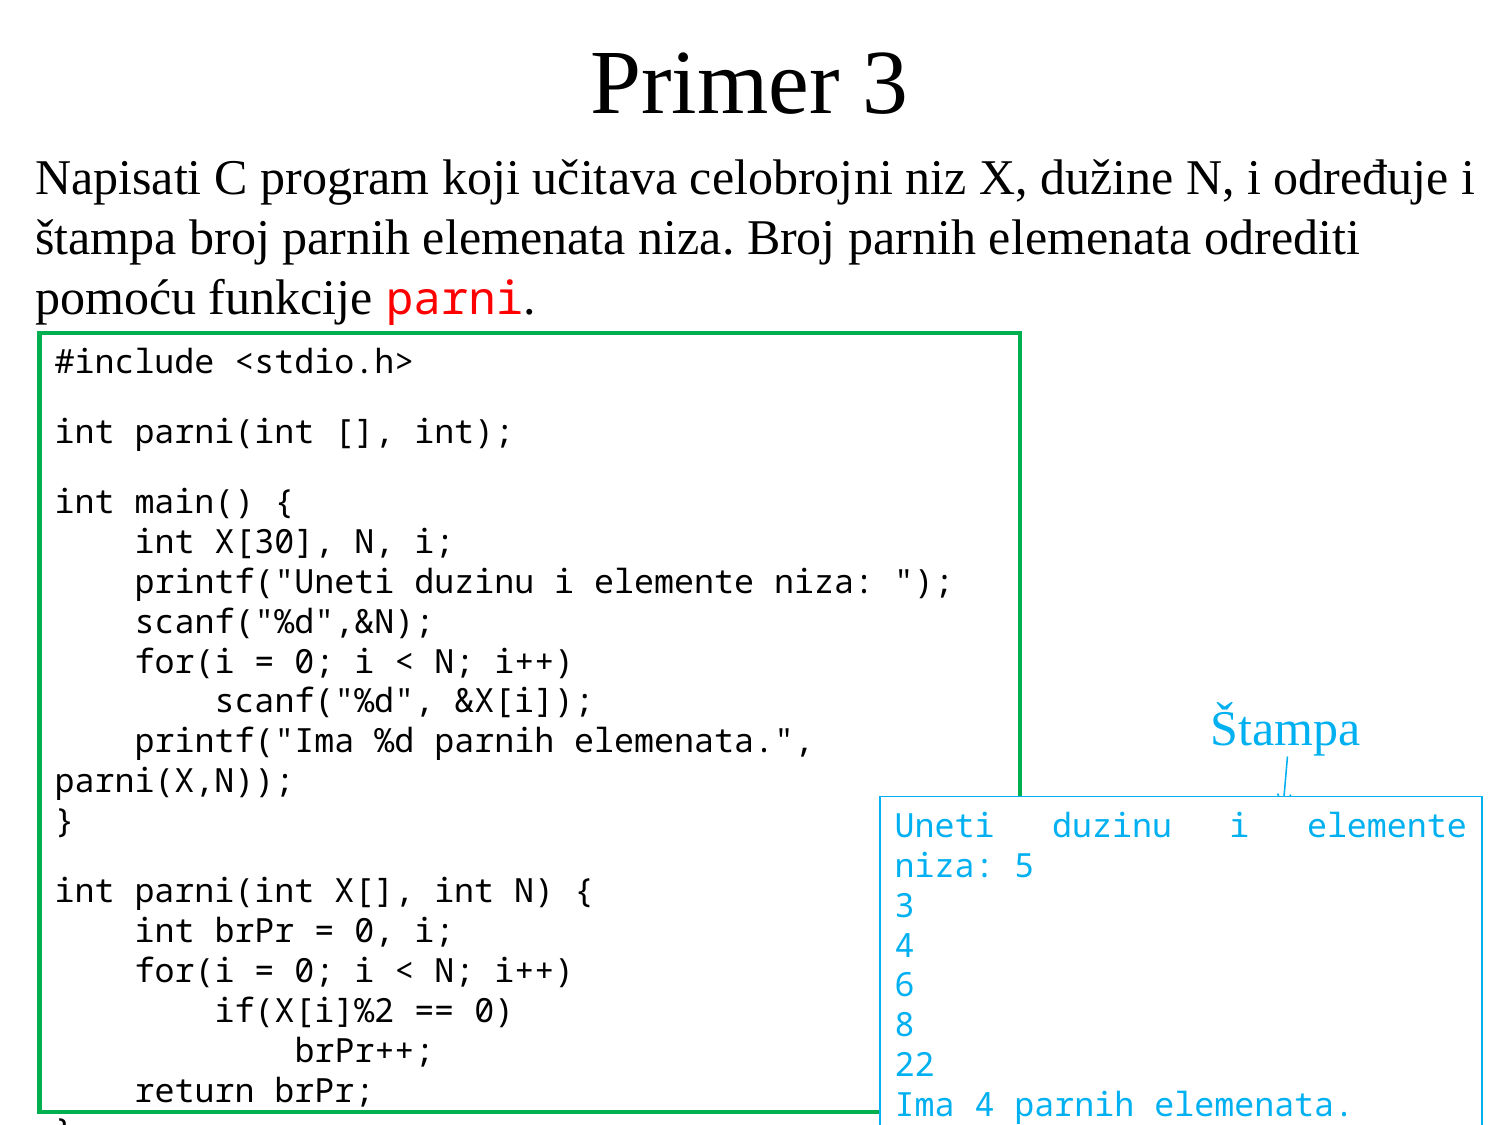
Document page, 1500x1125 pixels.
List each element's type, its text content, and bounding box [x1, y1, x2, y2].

text_box Uneti duzinu i elemente niza: 5 3 4 6 8 22 Ima 4 parnih elemenata. [879, 796, 1483, 1125]
list #include <stdio.h> int parni(int [], int); int main() { int X[30], N, i; printf("Uneti duzinu i elemente niza: "); scanf("%d",&N); for(i = 0; i < N; i++) scanf("%d", &X[i]); printf("Ima %d parnih elemenata.", parni(X,N)); } int parni(int X[], int N) { int brPr = 0, i; for(i = 0; i < N; i++) if(X[i]%2 == 0) brPr++; return brPr; } [39, 332, 1021, 1113]
text_box Štampa [1195, 688, 1386, 763]
text_box Napisati C program koji učitava celobrojni niz X, dužine N, i određuje i štampa broj parnih elemenata niza. Broj parnih elemenata odrediti pomoću funkcije parni. [29, 137, 1483, 327]
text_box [1282, 756, 1288, 809]
title Primer 3 [112, 0, 1388, 137]
